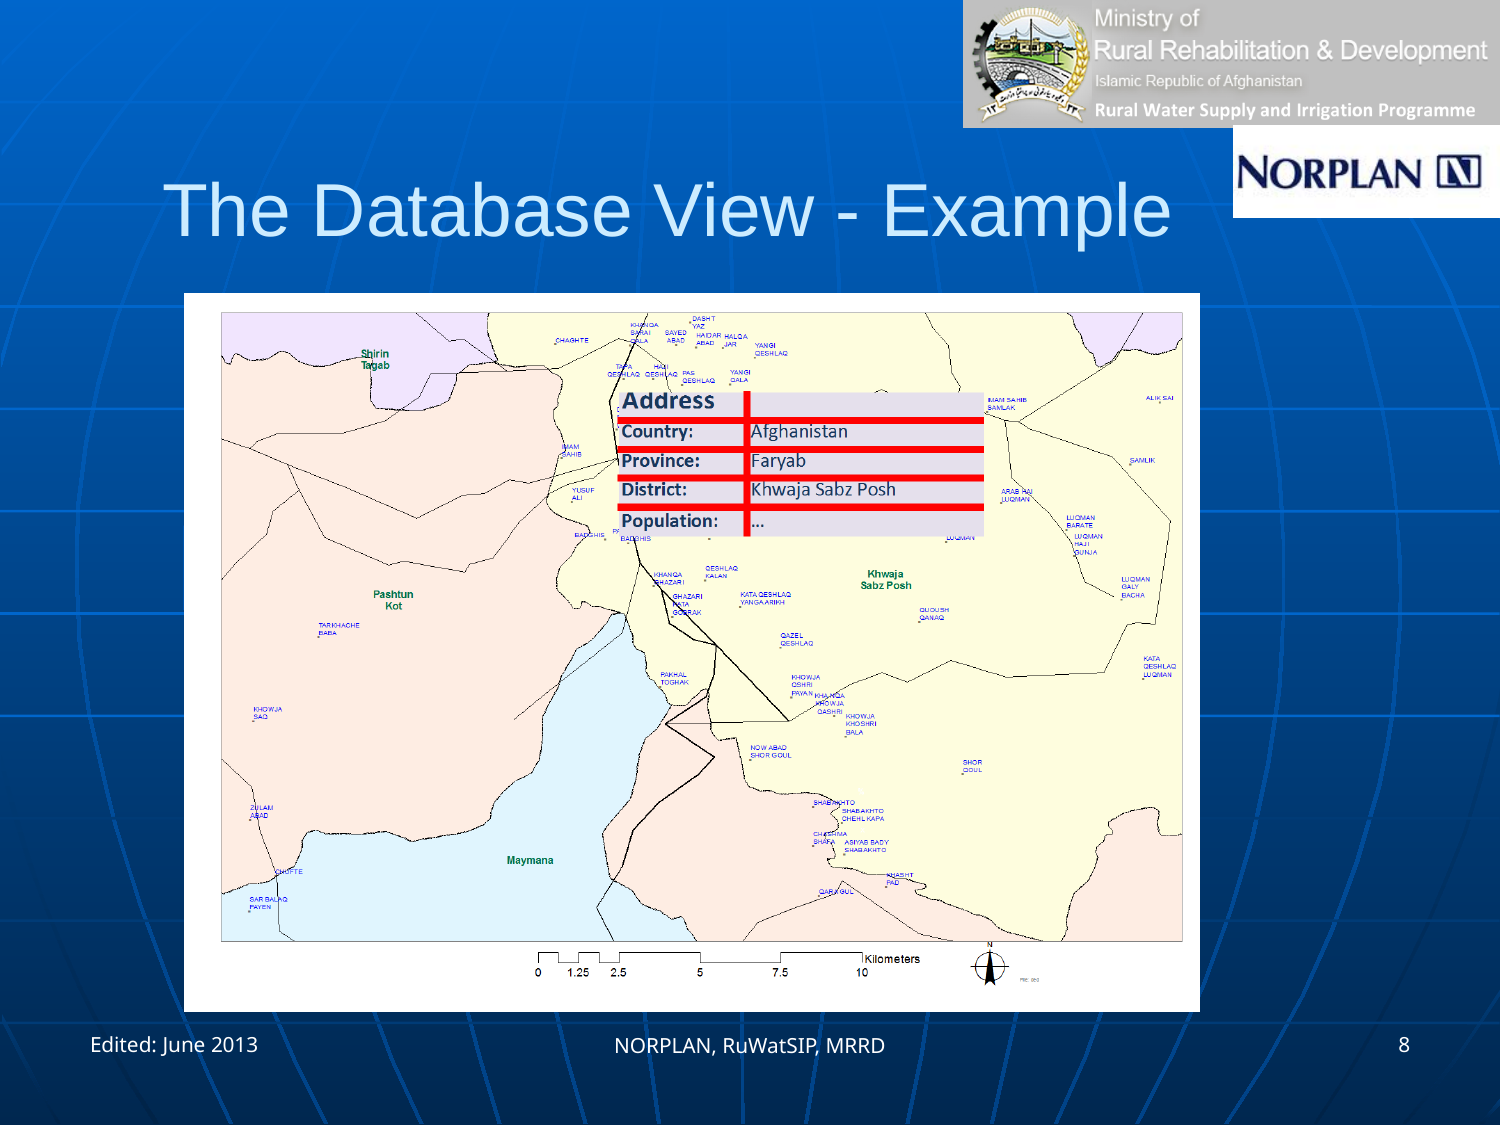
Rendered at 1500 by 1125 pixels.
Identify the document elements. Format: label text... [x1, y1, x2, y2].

footer NORPLAN, RuWatSIP, MRRD [512, 1024, 988, 1101]
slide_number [74, 1023, 426, 1100]
title The Database View - Example [74, 113, 1262, 301]
picture [184, 293, 1201, 1012]
picture [963, 0, 1500, 218]
slide_number 8 [1074, 1023, 1426, 1100]
